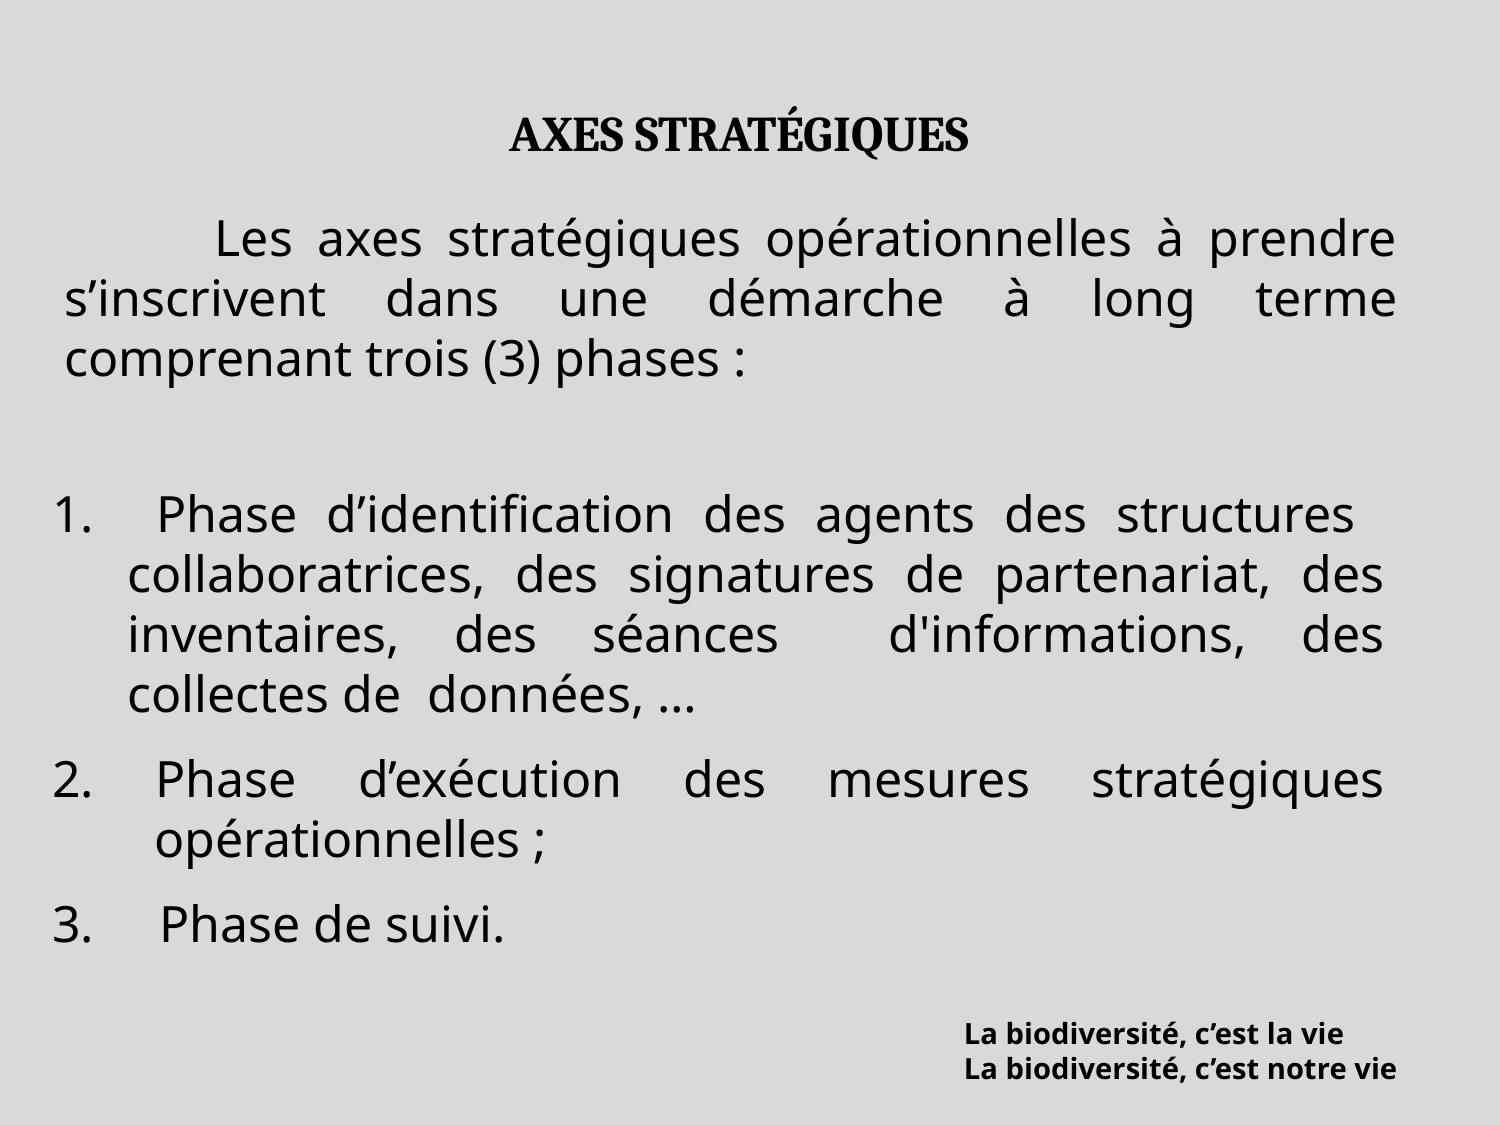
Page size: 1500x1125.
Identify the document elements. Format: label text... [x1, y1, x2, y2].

text_box La biodiversité, c’est la vie La biodiversité, c’est notre vie [949, 1007, 1418, 1093]
text_box Les axes stratégiques opérationnelles à prendre s’inscrivent dans une démarche à long terme comprenant trois (3) phases : [49, 199, 1413, 394]
text_box Phase d’identification des agents des structures collaboratrices, des signatures de partenariat, des inventaires, des séances d'informations, des collectes de données, … 2. Phase d’exécution des mesures stratégiques opérationnelles ; 3. Phase de suivi. [37, 474, 1400, 960]
text_box AXES STRATÉGIQUES [58, 93, 1421, 169]
